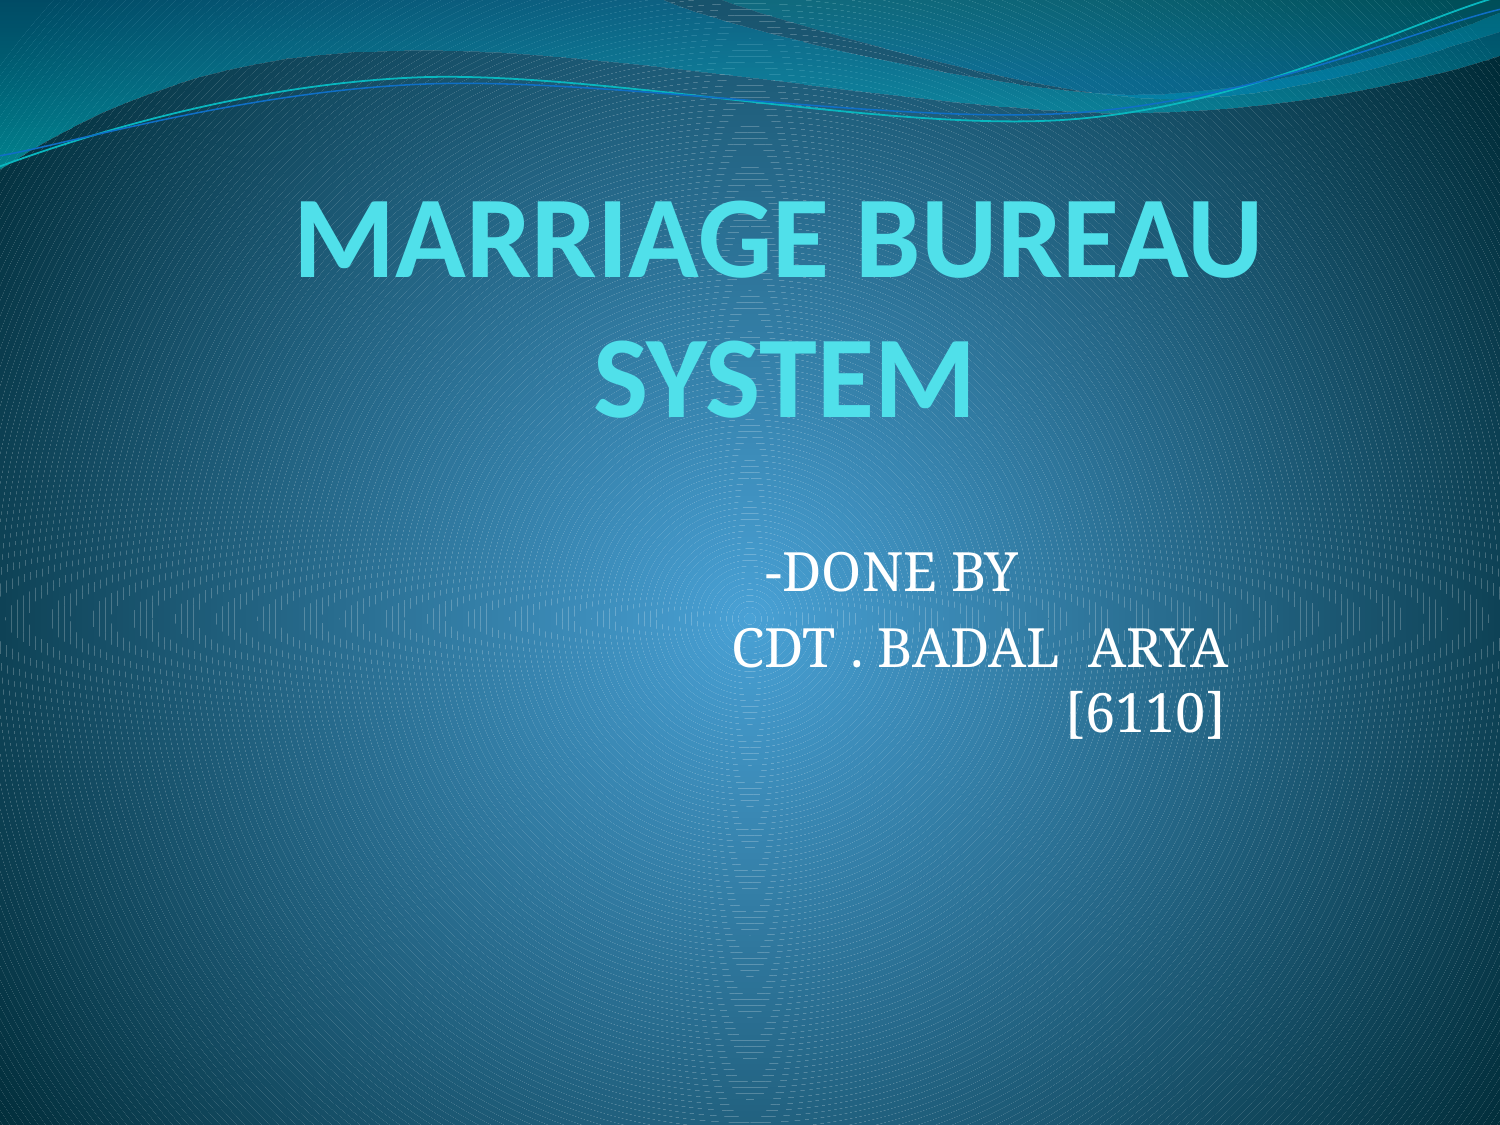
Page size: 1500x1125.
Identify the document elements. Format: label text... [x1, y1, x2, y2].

title MARRIAGE BUREAU SYSTEM [58, 140, 1347, 441]
subtitle -DONE BY CDT . BADAL ARYA [6110] [87, 529, 1376, 818]
